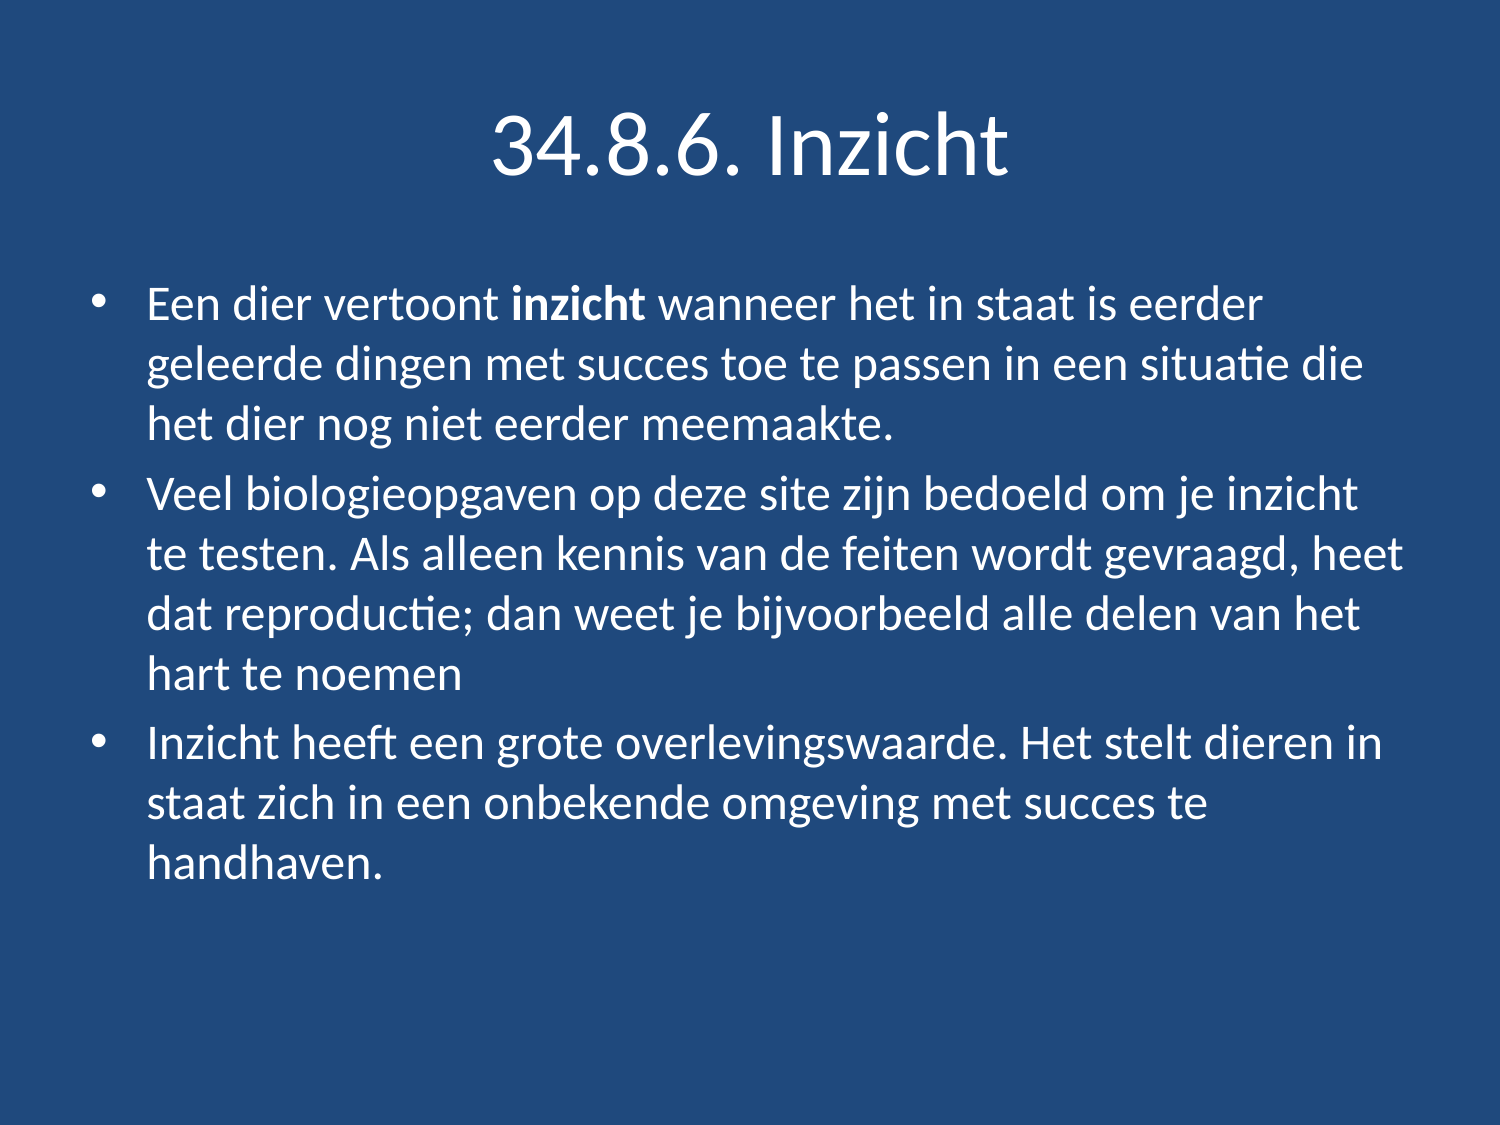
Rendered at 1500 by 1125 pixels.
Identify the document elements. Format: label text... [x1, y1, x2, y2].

list Een dier vertoont inzicht wanneer het in staat is eerder geleerde dingen met succes toe te passen in een situatie die het dier nog niet eerder meemaakte. Veel biologieopgaven op deze site zijn bedoeld om je inzicht te testen. Als alleen kennis van de feiten wordt gevraagd, heet dat reproductie; dan weet je bijvoorbeeld alle delen van het hart te noemen Inzicht heeft een grote overlevingswaarde. Het stelt dieren in staat zich in een onbekende omgeving met succes te handhaven. [75, 262, 1425, 1005]
title 34.8.6. Inzicht [75, 45, 1425, 233]
